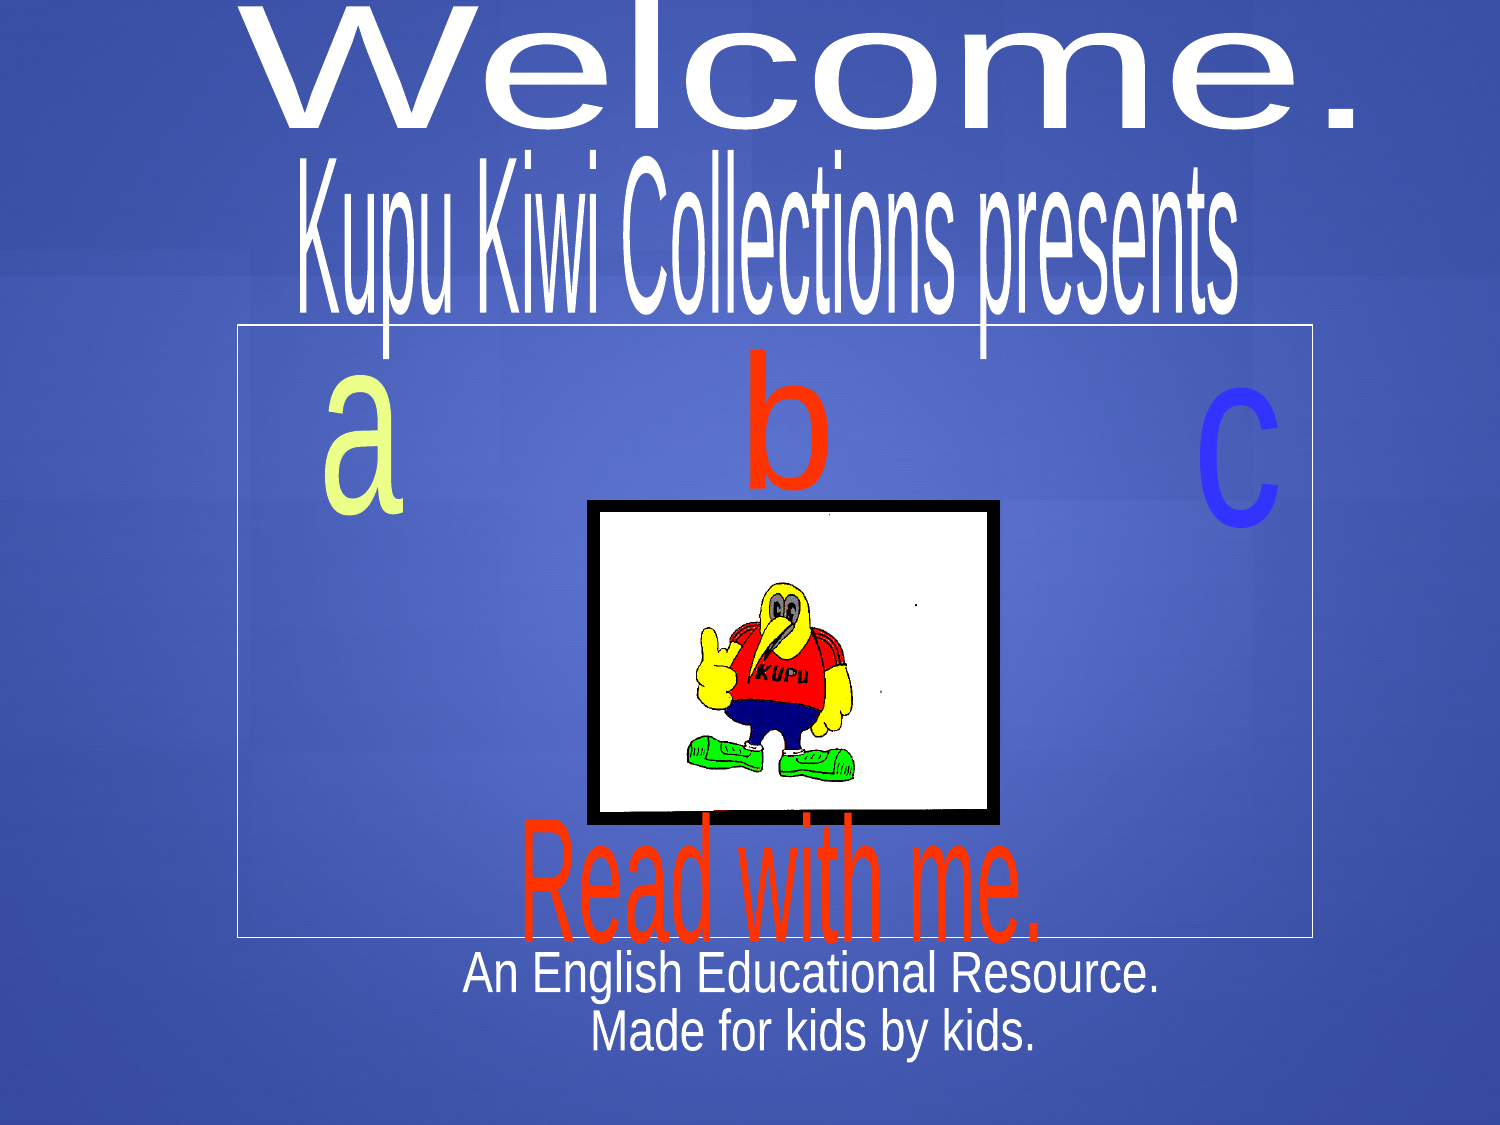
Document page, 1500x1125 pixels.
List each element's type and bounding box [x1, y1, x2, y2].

text_box [236, 148, 1314, 1064]
